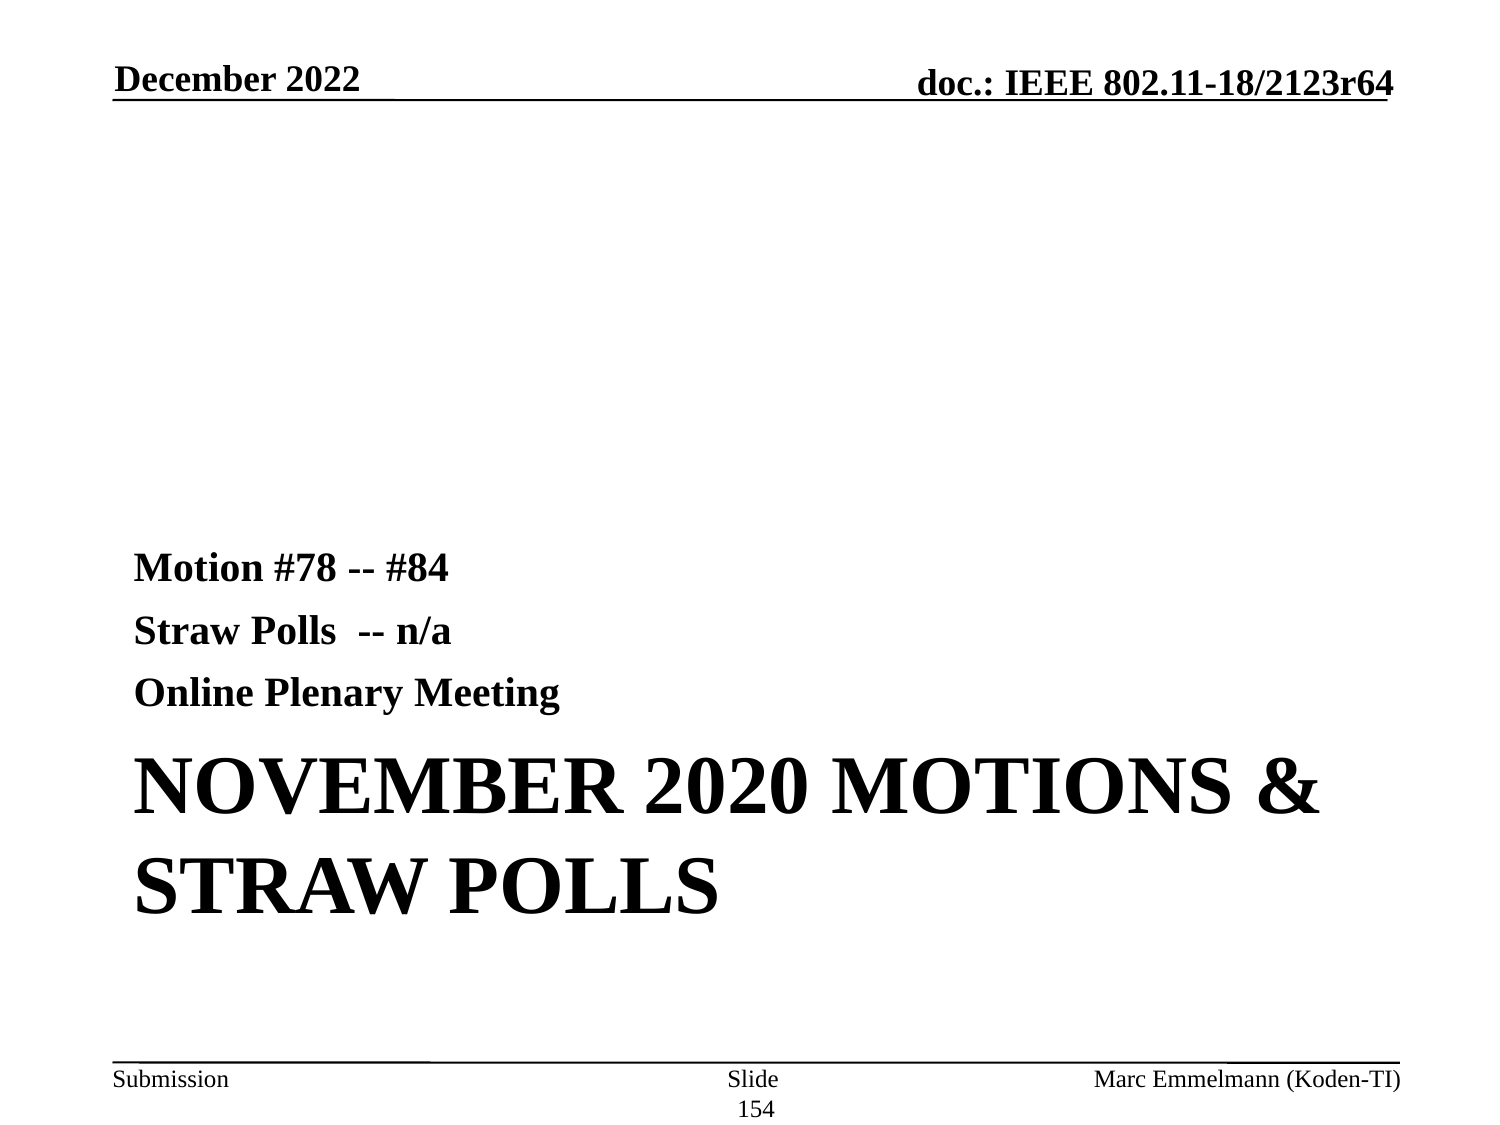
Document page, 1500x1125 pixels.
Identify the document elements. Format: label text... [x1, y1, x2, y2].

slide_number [114, 54, 423, 100]
slide_number Slide 154 [712, 1061, 800, 1123]
list Motion #78 -- #84 Straw Polls -- n/a Online Plenary Meeting [118, 476, 1394, 724]
footer Marc Emmelmann (Koden-TI) [878, 1061, 1402, 1093]
title November 2020 Motions & Straw Polls [118, 724, 1394, 947]
